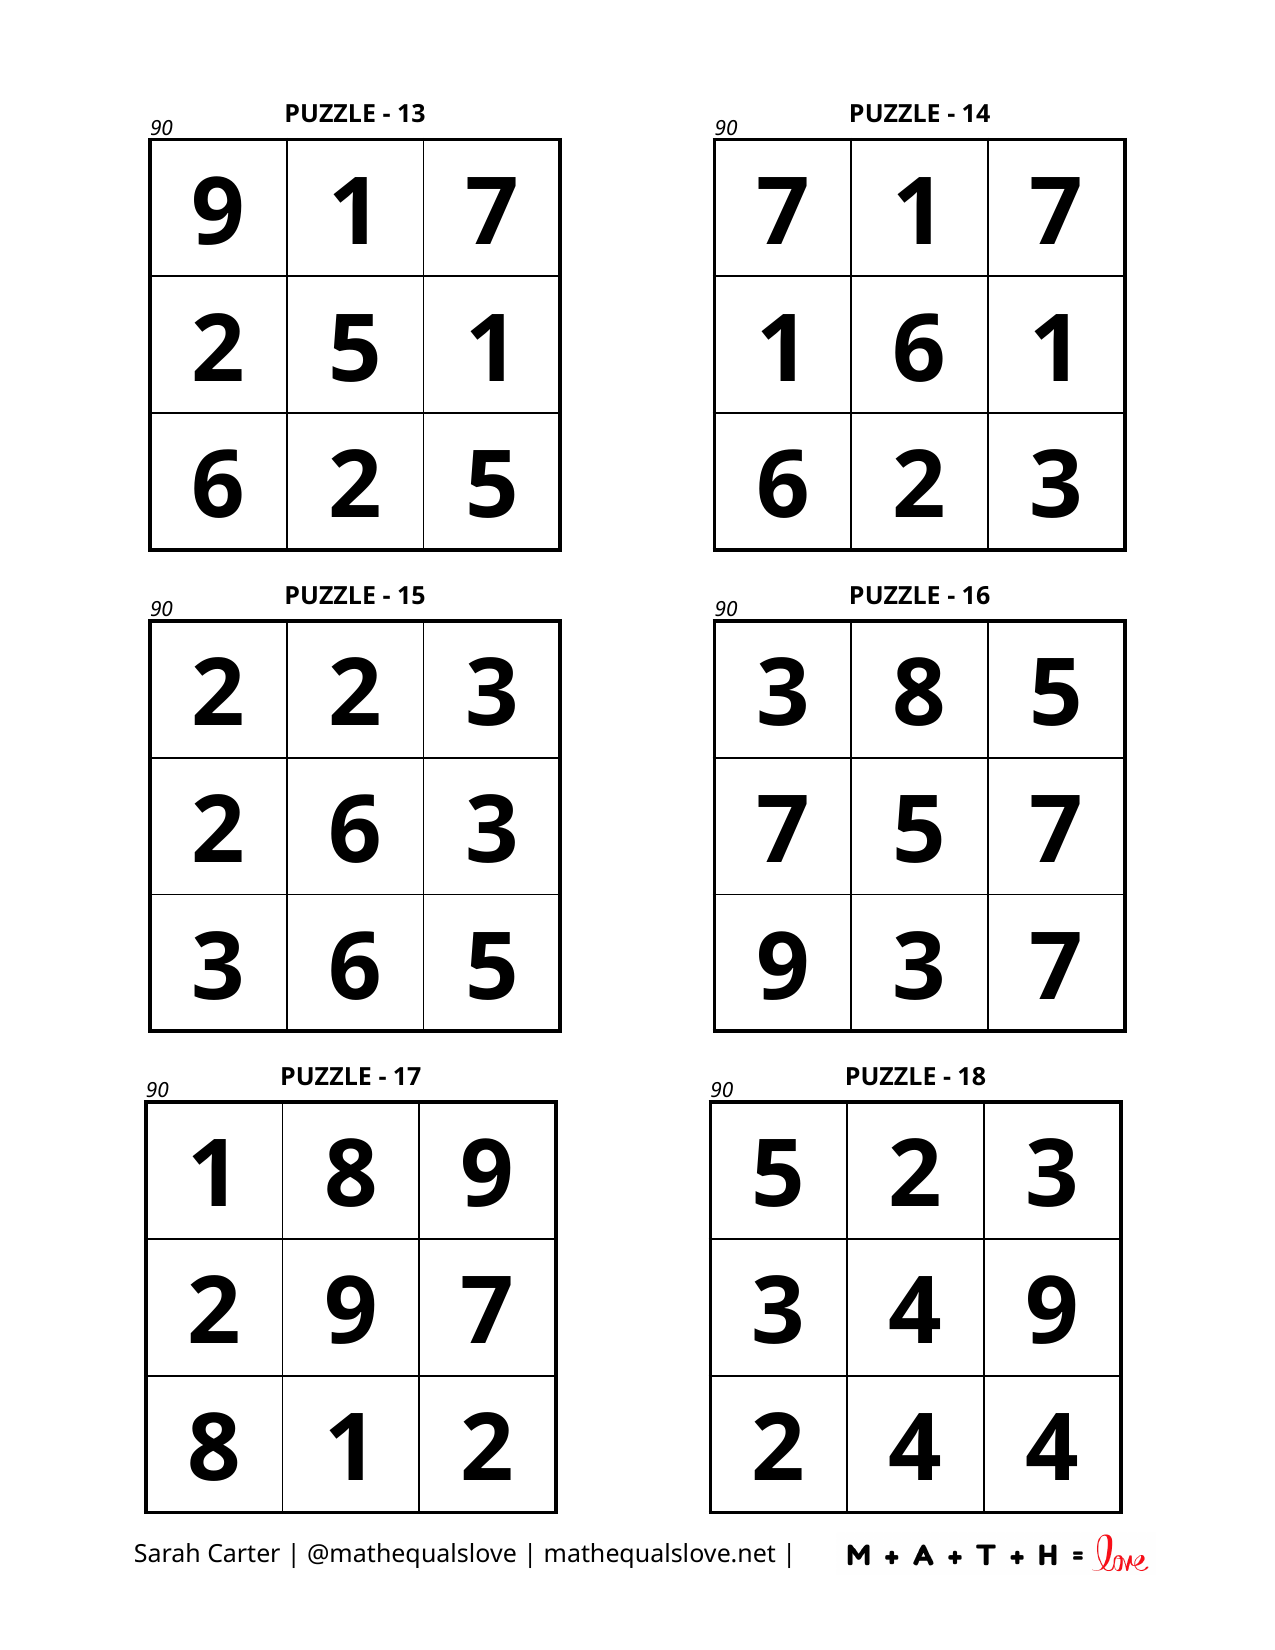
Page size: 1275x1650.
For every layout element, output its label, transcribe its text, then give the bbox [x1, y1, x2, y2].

text_box PUZZLE - 15 [149, 579, 561, 610]
table_cell 7 [420, 1240, 554, 1375]
table_cell 1 [716, 277, 850, 412]
table_cell 6 [152, 414, 286, 548]
table_cell 5 [424, 414, 558, 548]
table_header 8 [852, 623, 987, 757]
table_cell 3 [989, 414, 1123, 548]
table_cell 3 [712, 1240, 846, 1375]
table_header 7 [716, 141, 850, 275]
table_cell 7 [716, 759, 850, 894]
table_header 3 [716, 623, 850, 757]
table_cell 2 [152, 277, 286, 412]
table_cell 9 [985, 1240, 1119, 1375]
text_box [118, 1529, 1199, 1576]
table_header 9 [152, 141, 286, 275]
text_box 90 [145, 1077, 355, 1103]
table_cell 4 [848, 1377, 983, 1511]
table_cell 3 [424, 759, 558, 894]
table_header 2 [288, 623, 423, 757]
table_cell 2 [420, 1377, 554, 1511]
table_cell 5 [852, 759, 987, 894]
table_cell 2 [852, 414, 987, 548]
table_header 7 [424, 141, 558, 275]
table_cell 7 [989, 895, 1123, 1029]
text_box 90 [149, 595, 359, 621]
table_cell 5 [288, 277, 423, 412]
table_header 3 [424, 623, 558, 757]
table_header 5 [712, 1104, 846, 1238]
text_box PUZZLE - 13 [149, 97, 561, 128]
text_box PUZZLE - 17 [145, 1060, 557, 1091]
text_box 90 [710, 1077, 919, 1103]
table_cell 8 [148, 1377, 282, 1511]
table_cell 4 [985, 1377, 1119, 1511]
table_header 2 [152, 623, 286, 757]
table_cell 9 [716, 895, 850, 1029]
text_box 90 [714, 595, 923, 621]
table_cell 2 [152, 759, 286, 894]
table_cell 2 [712, 1377, 846, 1511]
table_cell 1 [989, 277, 1123, 412]
table_header 5 [989, 623, 1123, 757]
table_cell 6 [852, 277, 987, 412]
table_cell 5 [424, 895, 558, 1029]
table_cell 3 [852, 895, 987, 1029]
table_header 1 [852, 141, 987, 275]
table_cell 2 [148, 1240, 282, 1375]
table_cell 4 [848, 1240, 983, 1375]
text_box PUZZLE - 18 [710, 1060, 1121, 1091]
table_header 2 [848, 1104, 983, 1238]
table_cell 1 [283, 1377, 418, 1511]
table_cell 3 [152, 895, 286, 1029]
table_cell 6 [288, 895, 423, 1029]
table_header 9 [420, 1104, 554, 1238]
text_box PUZZLE - 14 [714, 97, 1125, 128]
table_header 3 [985, 1104, 1119, 1238]
text_box PUZZLE - 16 [714, 579, 1125, 610]
table_cell 9 [283, 1240, 418, 1375]
table_header 7 [989, 141, 1123, 275]
text_box 90 [149, 114, 359, 140]
table_cell 6 [716, 414, 850, 548]
table_header 8 [283, 1104, 418, 1238]
table_cell 6 [288, 759, 423, 894]
table_header 1 [148, 1104, 282, 1238]
table_cell 7 [989, 759, 1123, 894]
text_box 90 [714, 114, 923, 140]
table_cell 2 [288, 414, 423, 548]
table_header 1 [288, 141, 423, 275]
table_cell 1 [424, 277, 558, 412]
